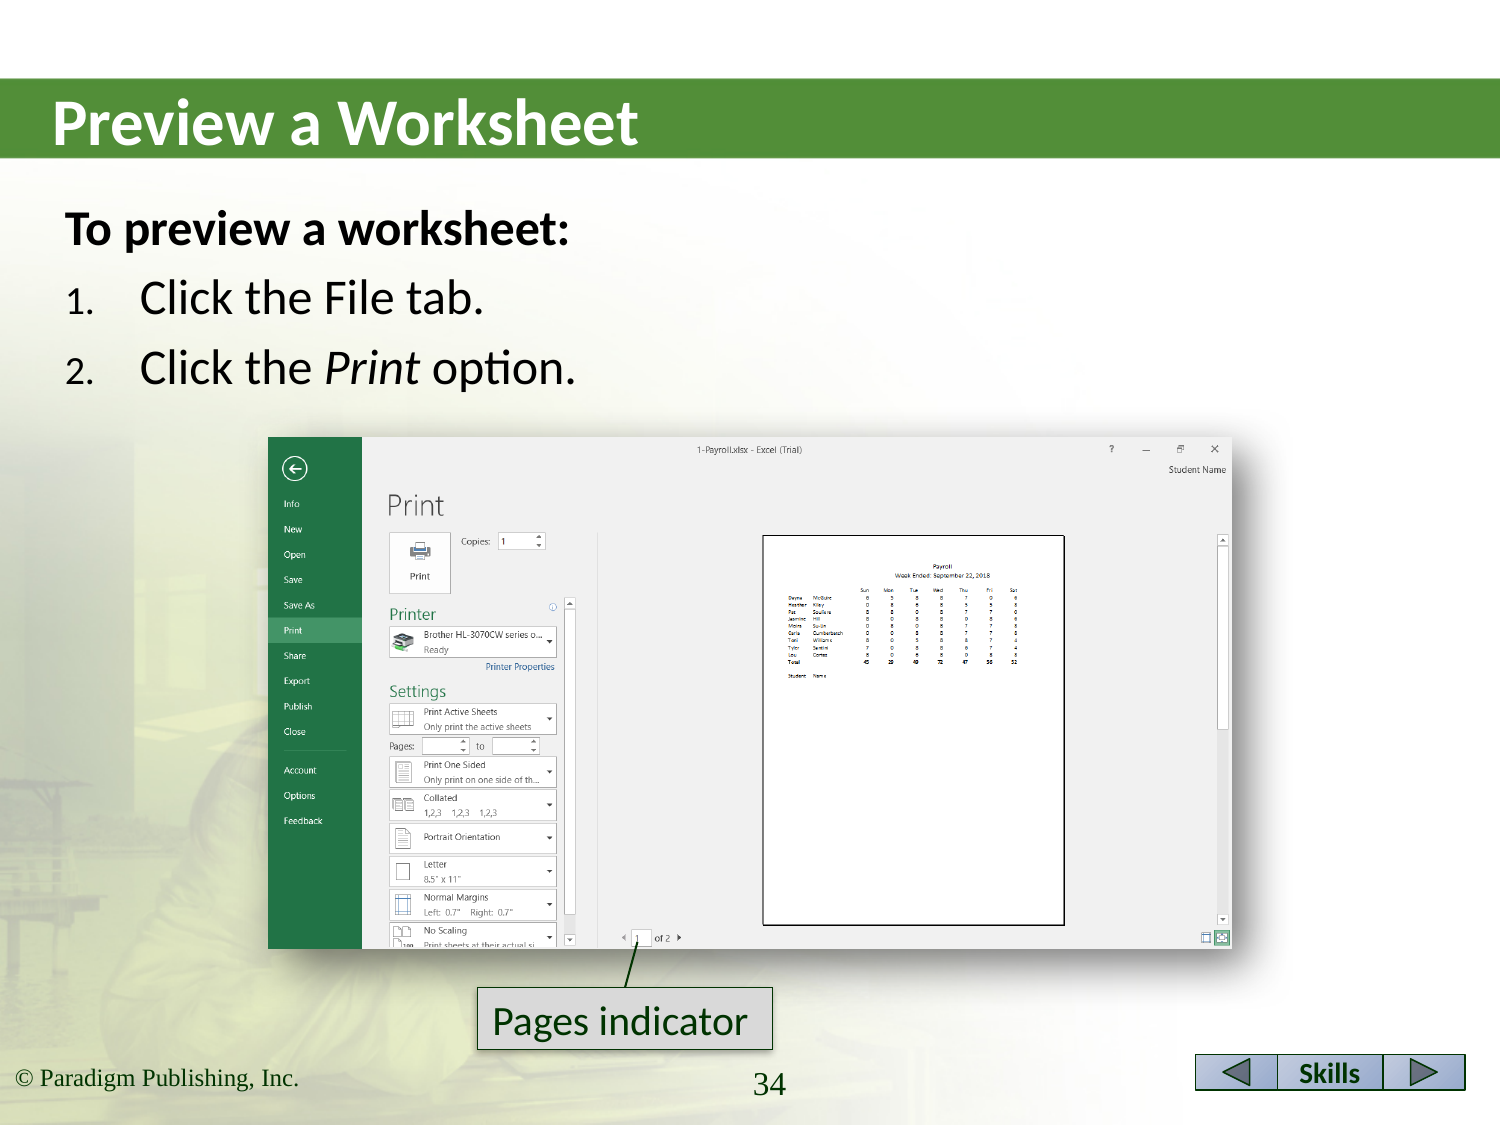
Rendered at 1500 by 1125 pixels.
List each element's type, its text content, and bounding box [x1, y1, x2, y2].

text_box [624, 941, 638, 988]
title Preview a Worksheet [37, 71, 1463, 159]
picture [0, 0, 1500, 1125]
text_box Pages indicator [477, 987, 773, 1050]
list To preview a worksheet: Click the File tab. Click the Print option. [50, 187, 625, 438]
